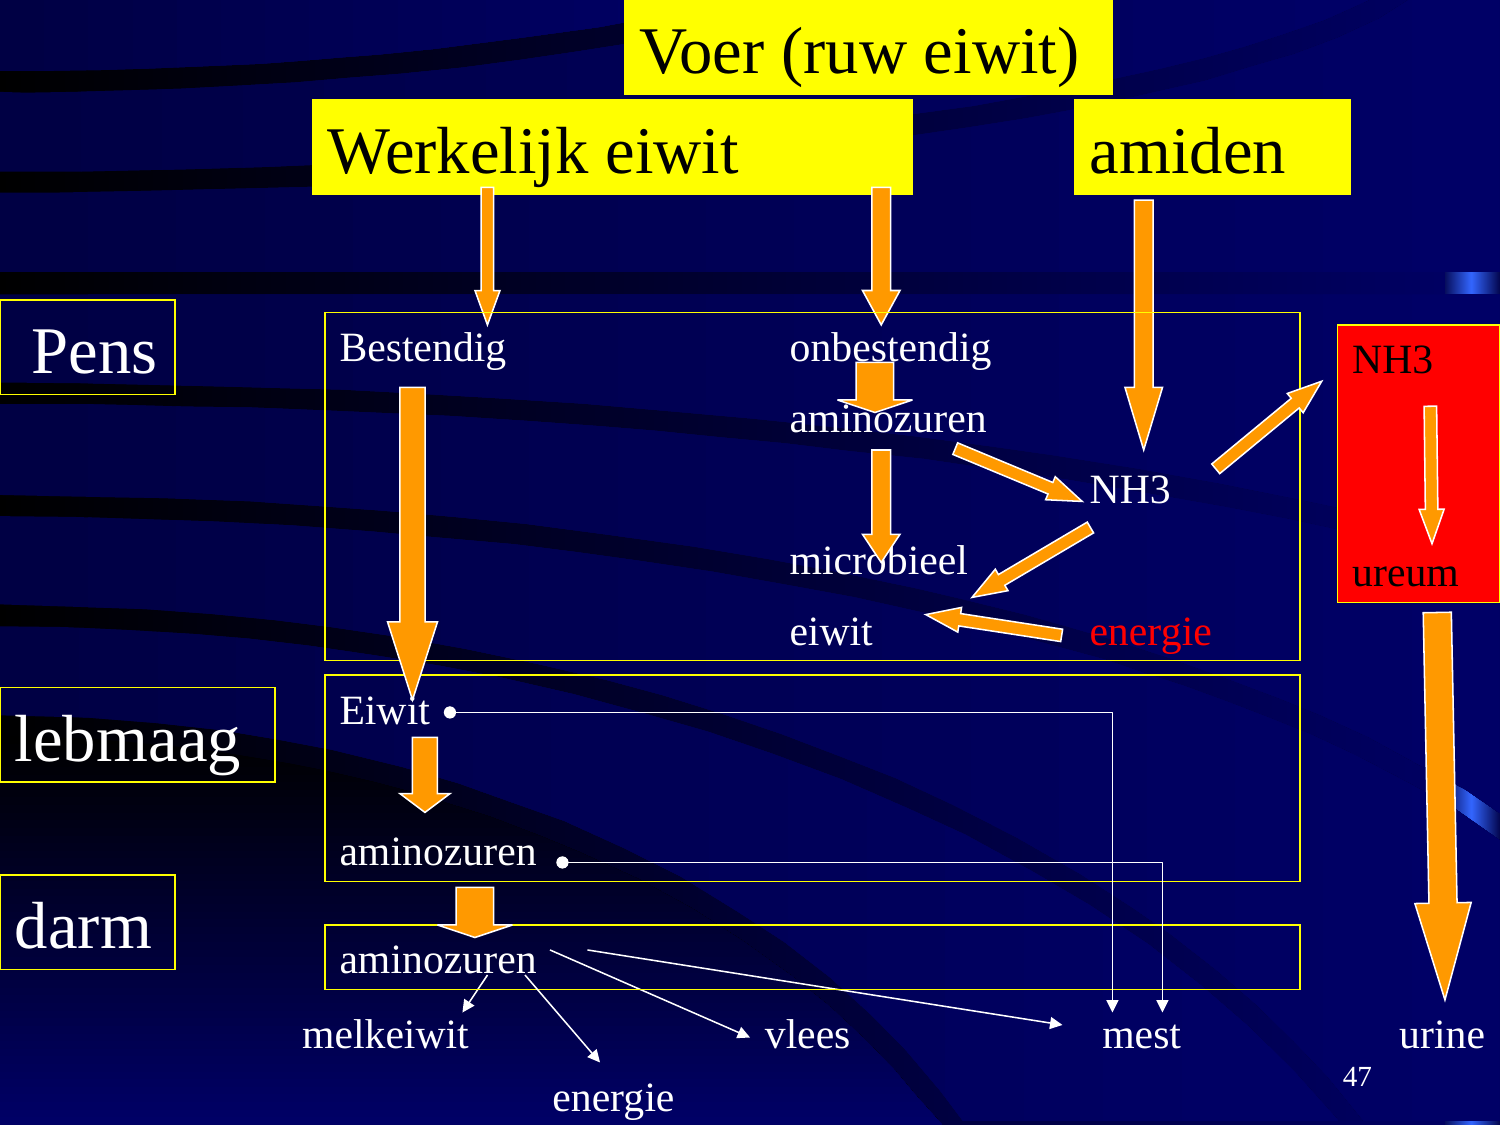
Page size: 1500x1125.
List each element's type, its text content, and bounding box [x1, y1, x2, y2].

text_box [324, 312, 1338, 701]
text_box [324, 674, 1376, 1066]
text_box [474, 187, 1163, 310]
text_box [287, 887, 1301, 1125]
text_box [1341, 324, 1500, 1066]
slide_number 47 [1304, 1074, 1388, 1101]
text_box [0, 299, 276, 972]
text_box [312, 0, 1351, 197]
